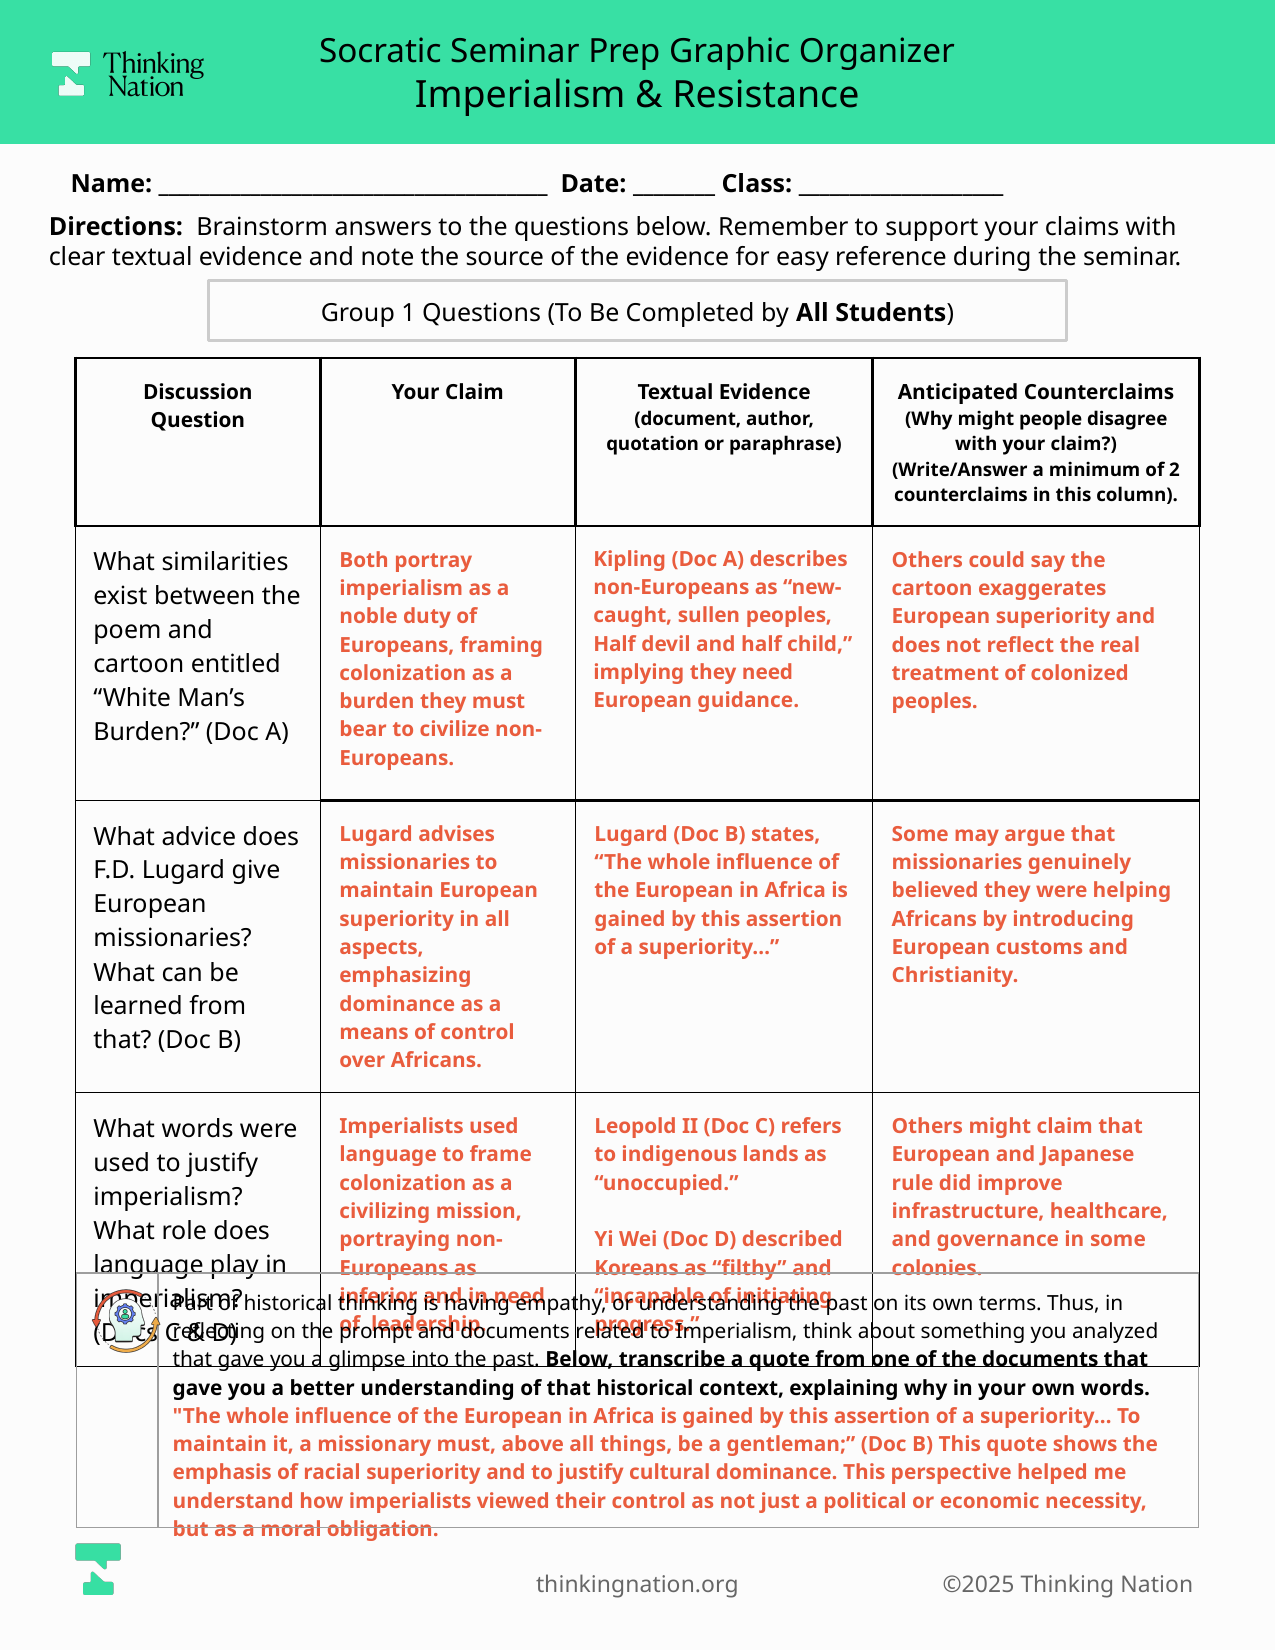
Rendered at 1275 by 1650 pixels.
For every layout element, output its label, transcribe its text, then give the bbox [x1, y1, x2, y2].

table_header Anticipated Counterclaims (Why might people disagree with your claim?) (Write/Answer a minimum of 2 counterclaims in this column). [874, 359, 1198, 525]
text_box Socratic Seminar Prep Graphic Organizer Imperialism & Resistance [0, 0, 1275, 144]
table_cell Both portray imperialism as a noble duty of Europeans, framing colonization as a burden they must bear to civilize non-Europeans. [321, 527, 575, 799]
table_header Your Claim [322, 359, 574, 525]
table_cell Kipling (Doc A) describes non-Europeans as “new-caught, sullen peoples, Half devil and half child,” implying they need European guidance. [576, 527, 872, 799]
text_box Directions: Brainstorm answers to the questions below. Remember to support your claims with clear textual evidence and note the source of the evidence for easy reference during the seminar. [31, 193, 1243, 288]
table_cell Lugard (Doc B) states, “The whole influence of the European in Africa is gained by this assertion of a superiority…” [576, 802, 872, 1092]
text_box ©2025 Thinking Nation [907, 1553, 1210, 1605]
picture [35, 37, 210, 110]
table_cell What similarities exist between the poem and cartoon entitled “White Man’s Burden?” (Doc A) [76, 527, 320, 800]
table_cell Lugard advises missionaries to maintain European superiority in all aspects, emphasizing dominance as a means of control over Africans. [321, 802, 575, 1092]
picture [85, 1281, 166, 1361]
table_cell What advice does F.D. Lugard give European missionaries? What can be learned from that? (Doc B) [76, 801, 320, 1092]
table_cell Others might claim that European and Japanese rule did improve infrastructure, healthcare, and governance in some colonies. [873, 1093, 1199, 1272]
picture [62, 1533, 134, 1605]
table_header [77, 1274, 157, 1527]
table_header Discussion Question [77, 359, 319, 525]
table_cell Leopold II (Doc C) refers to indigenous lands as “unoccupied.” Yi Wei (Doc D) described Koreans as “filthy” and “incapable of initiating progress.” [576, 1093, 872, 1272]
table_header Textual Evidence (document, author, quotation or paraphrase) [577, 359, 871, 525]
table_cell What words were used to justify imperialism? What role does language play in imperialism? (Docs C & D) [76, 1093, 320, 1272]
table_cell Imperialists used language to frame colonization as a civilizing mission, portraying non-Europeans as inferior and in need of leadership. [321, 1093, 575, 1272]
table_cell Others could say the cartoon exaggerates European superiority and does not reflect the real treatment of colonized peoples. [873, 527, 1199, 799]
text_box Name: ______________________________________ Date: ________ Class: ____________________ [55, 152, 1223, 212]
table_cell Some may argue that missionaries genuinely believed they were helping Africans by introducing European customs and Christianity. [873, 802, 1199, 1092]
text_box Group 1 Questions (To Be Completed by All Students) [208, 280, 1067, 341]
text_box thinkingnation.org [486, 1553, 789, 1605]
table_header Part of historical thinking is having empathy, or understanding the past on its own terms. Thus, in reflecting on the prompt and documents related to Imperialism, think about something you analyzed that gave you a glimpse into the past. Below, transcribe a quote from one of the documents that gave you a better understanding of that historical context, explaining why in your own words. "The whole influence of the European in Africa is gained by this assertion of a superiority… To maintain it, a missionary must, above all things, be a gentleman;” (Doc B) This quote shows the emphasis of racial superiority and to justify cultural dominance. This perspective helped me understand how imperialists viewed their control as not just a political or economic necessity, but as a moral obligation. [159, 1274, 1198, 1527]
